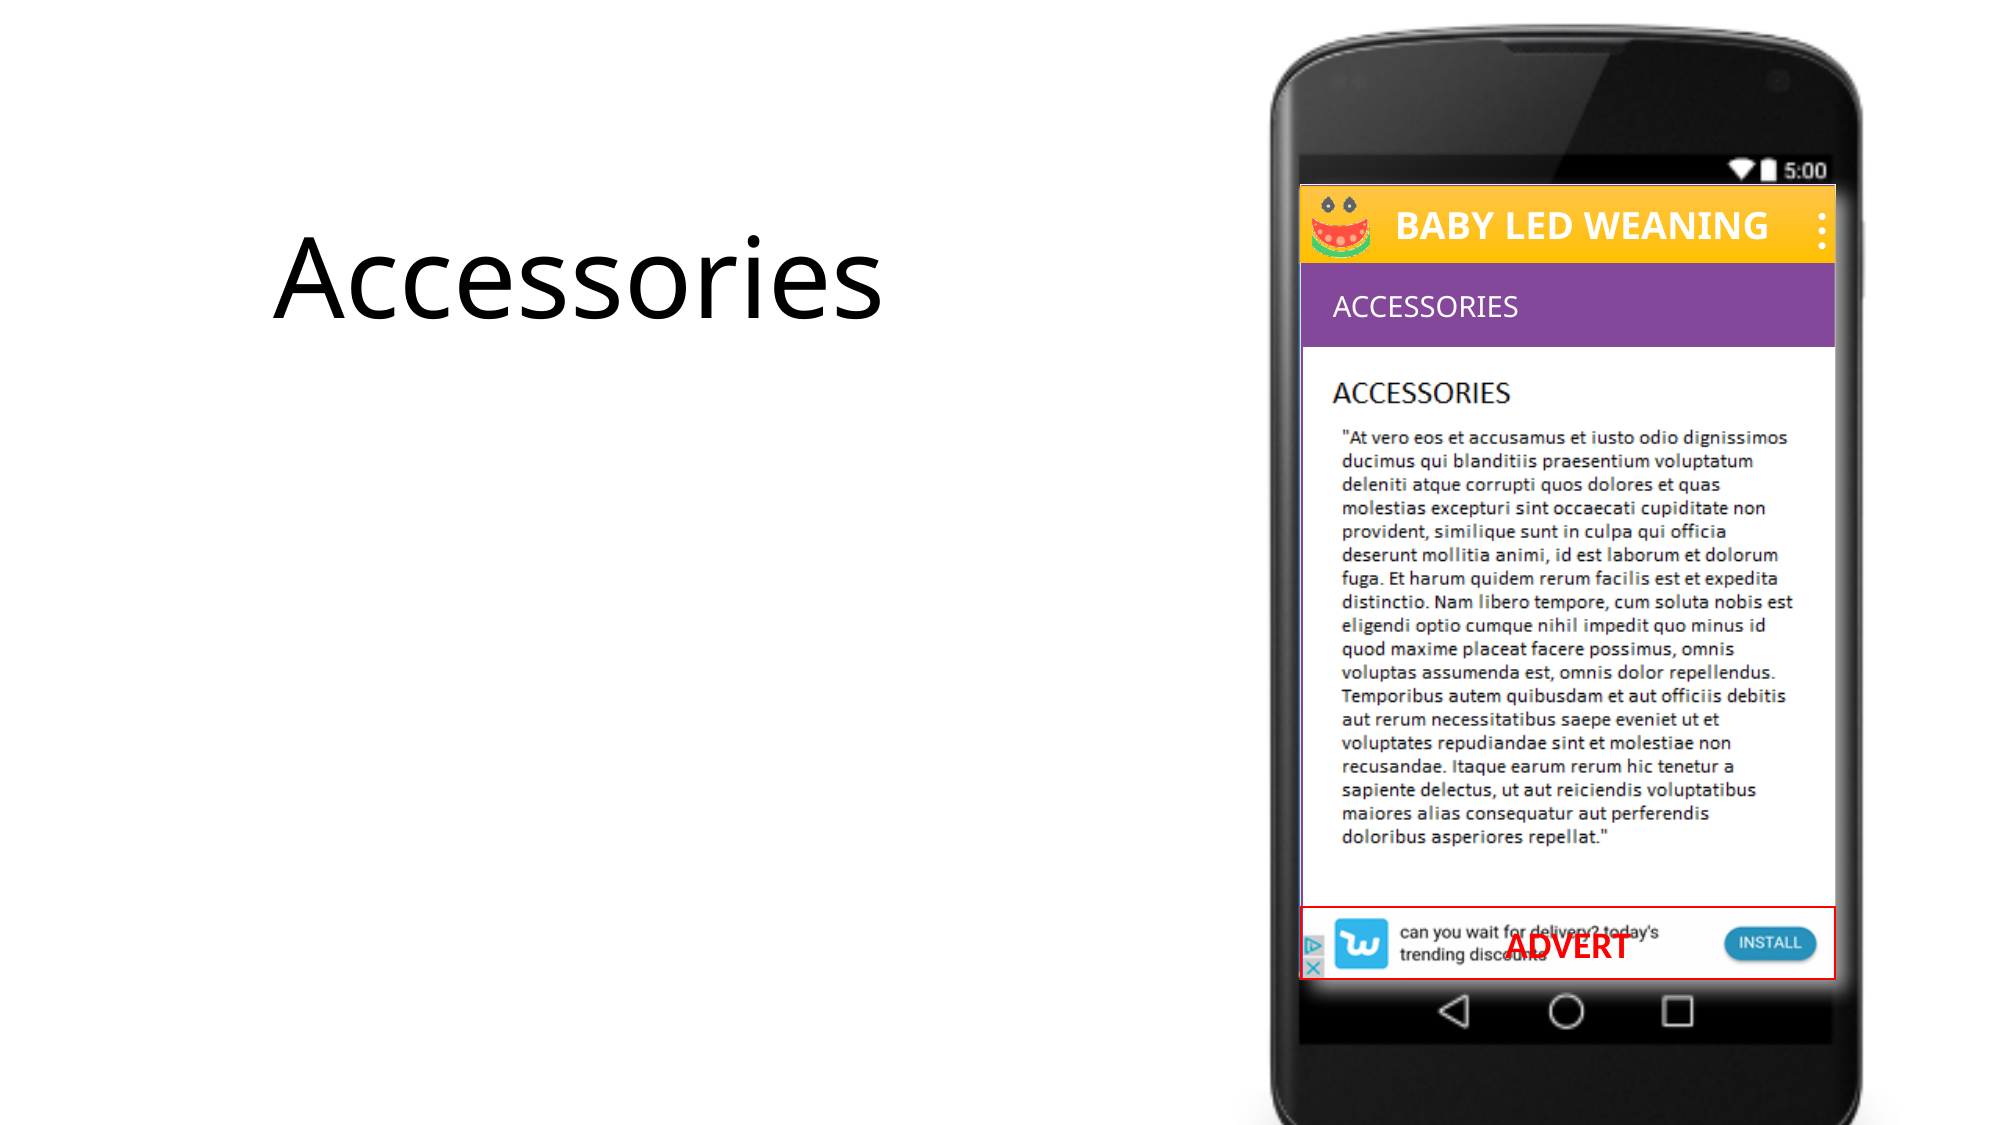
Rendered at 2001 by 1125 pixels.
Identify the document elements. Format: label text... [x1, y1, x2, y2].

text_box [1133, 0, 1913, 1125]
title Accessories [249, 184, 910, 350]
picture [1303, 347, 1835, 978]
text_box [1300, 186, 1835, 263]
